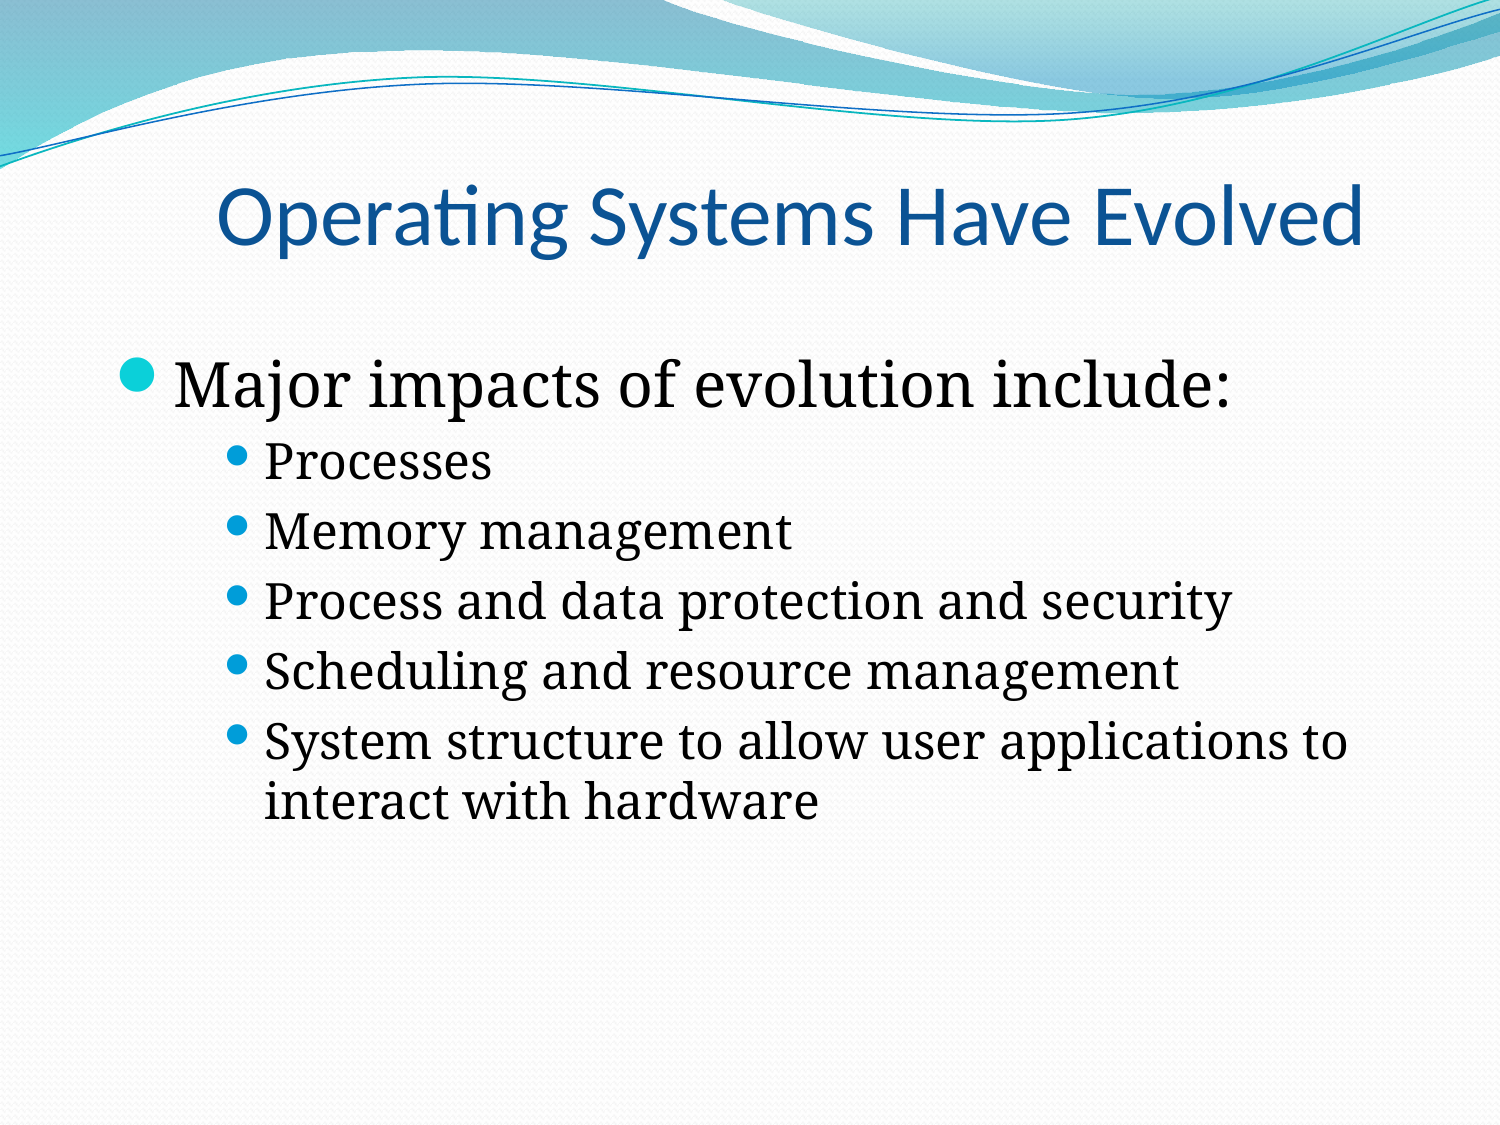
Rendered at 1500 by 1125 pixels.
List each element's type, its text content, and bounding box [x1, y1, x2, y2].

list Major impacts of evolution include: Processes Memory management Process and data protection and security Scheduling and resource management System structure to allow user applications to interact with hardware [99, 337, 1388, 1013]
title Operating Systems Have Evolved [150, 75, 1434, 263]
